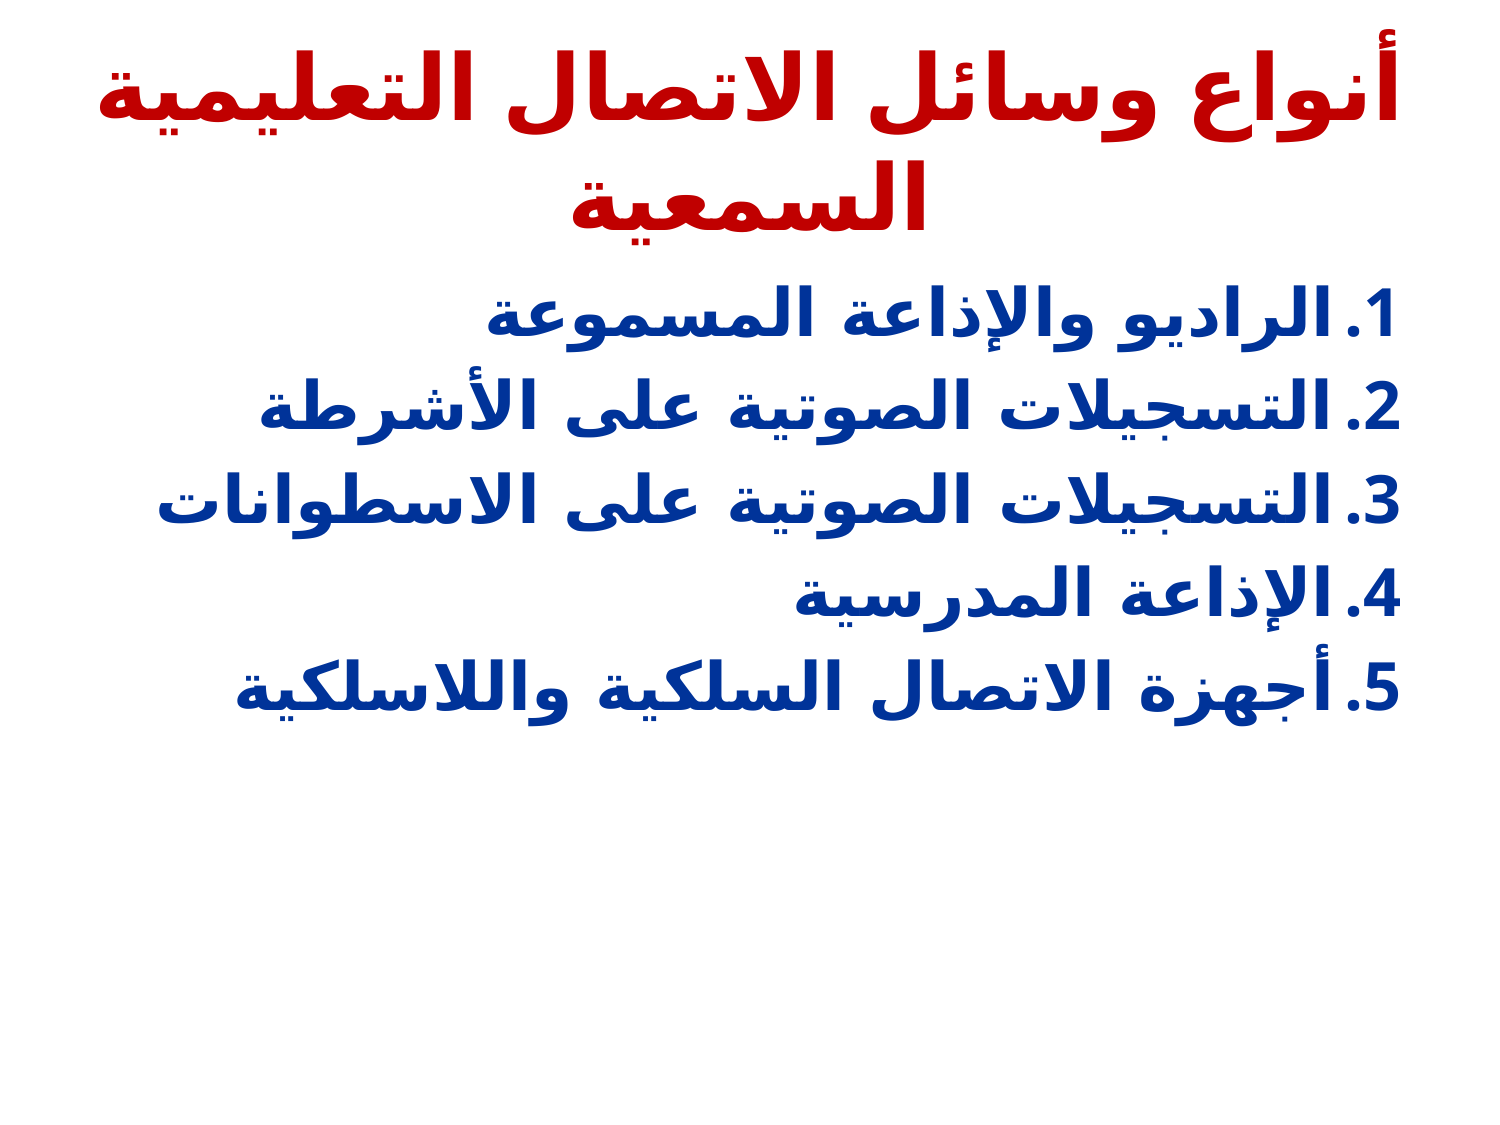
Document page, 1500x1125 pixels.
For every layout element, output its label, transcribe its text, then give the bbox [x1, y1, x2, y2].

list الراديو والإذاعة المسموعة التسجيلات الصوتية على الأشرطة التسجيلات الصوتية على الاسطوانات الإذاعة المدرسية أجهزة الاتصال السلكية واللاسلكية [75, 262, 1425, 1005]
title أنواع وسائل الاتصال التعليمية السمعية [75, 45, 1425, 233]
